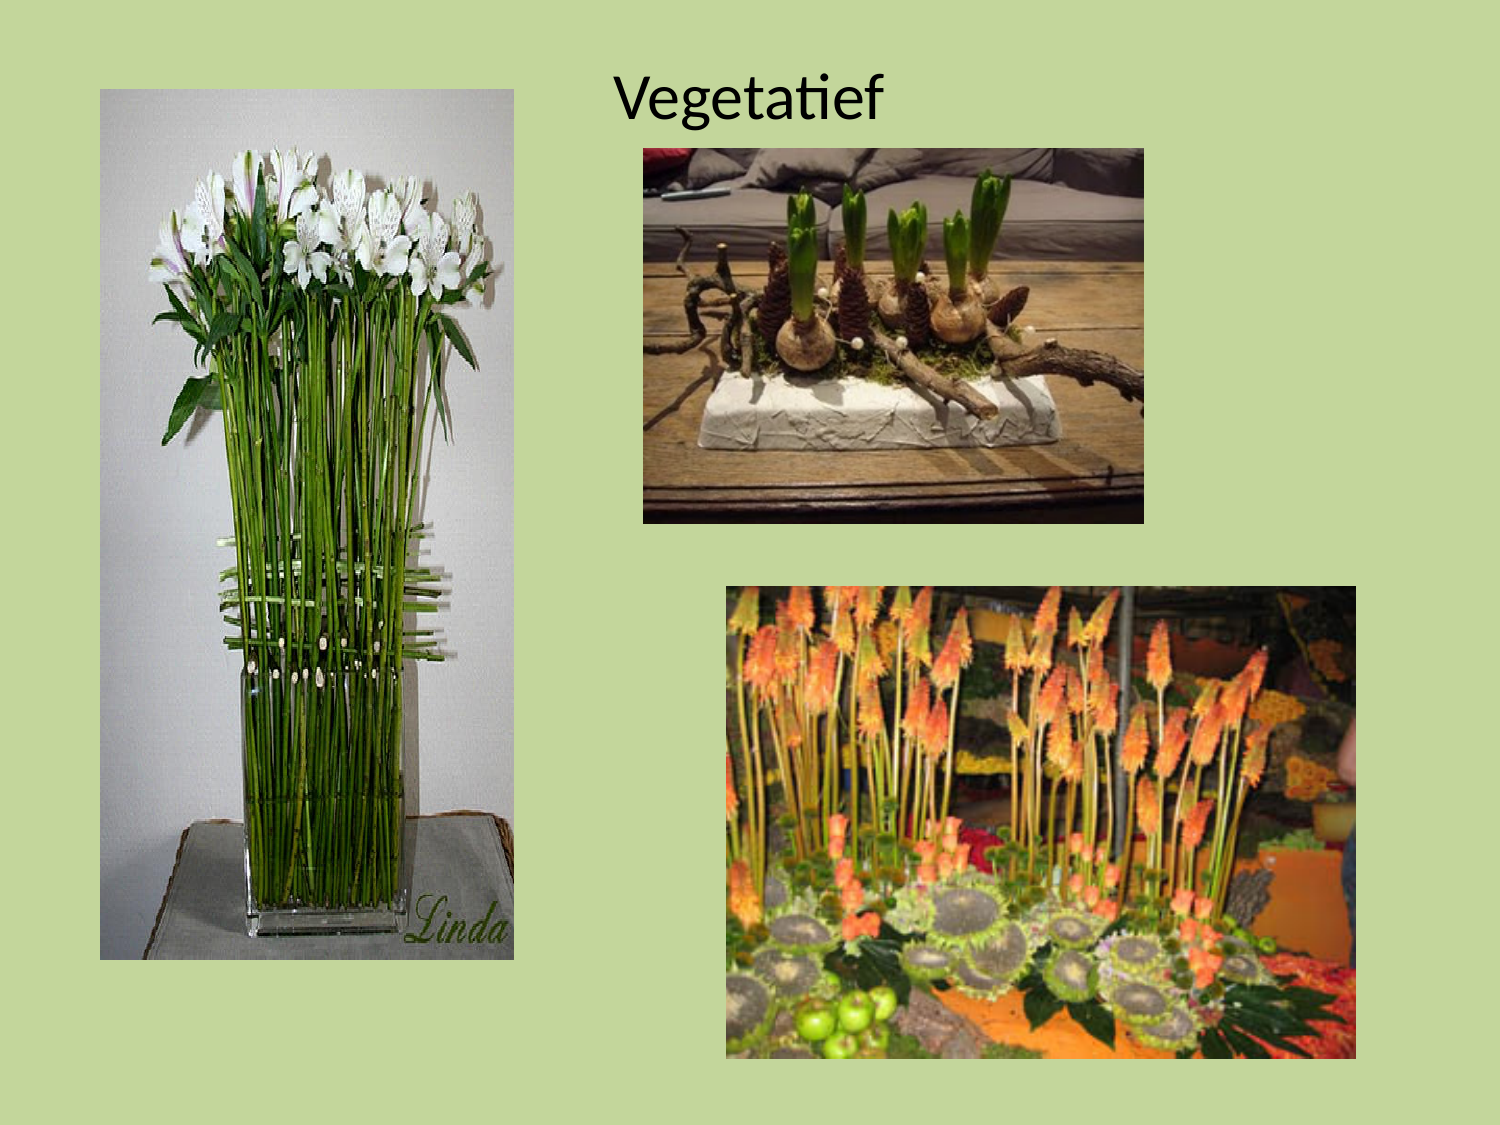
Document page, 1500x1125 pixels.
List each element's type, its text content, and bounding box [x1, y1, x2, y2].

title Vegetatief [75, 45, 1424, 220]
picture [726, 585, 1356, 1060]
picture [643, 148, 1144, 525]
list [100, 89, 514, 960]
